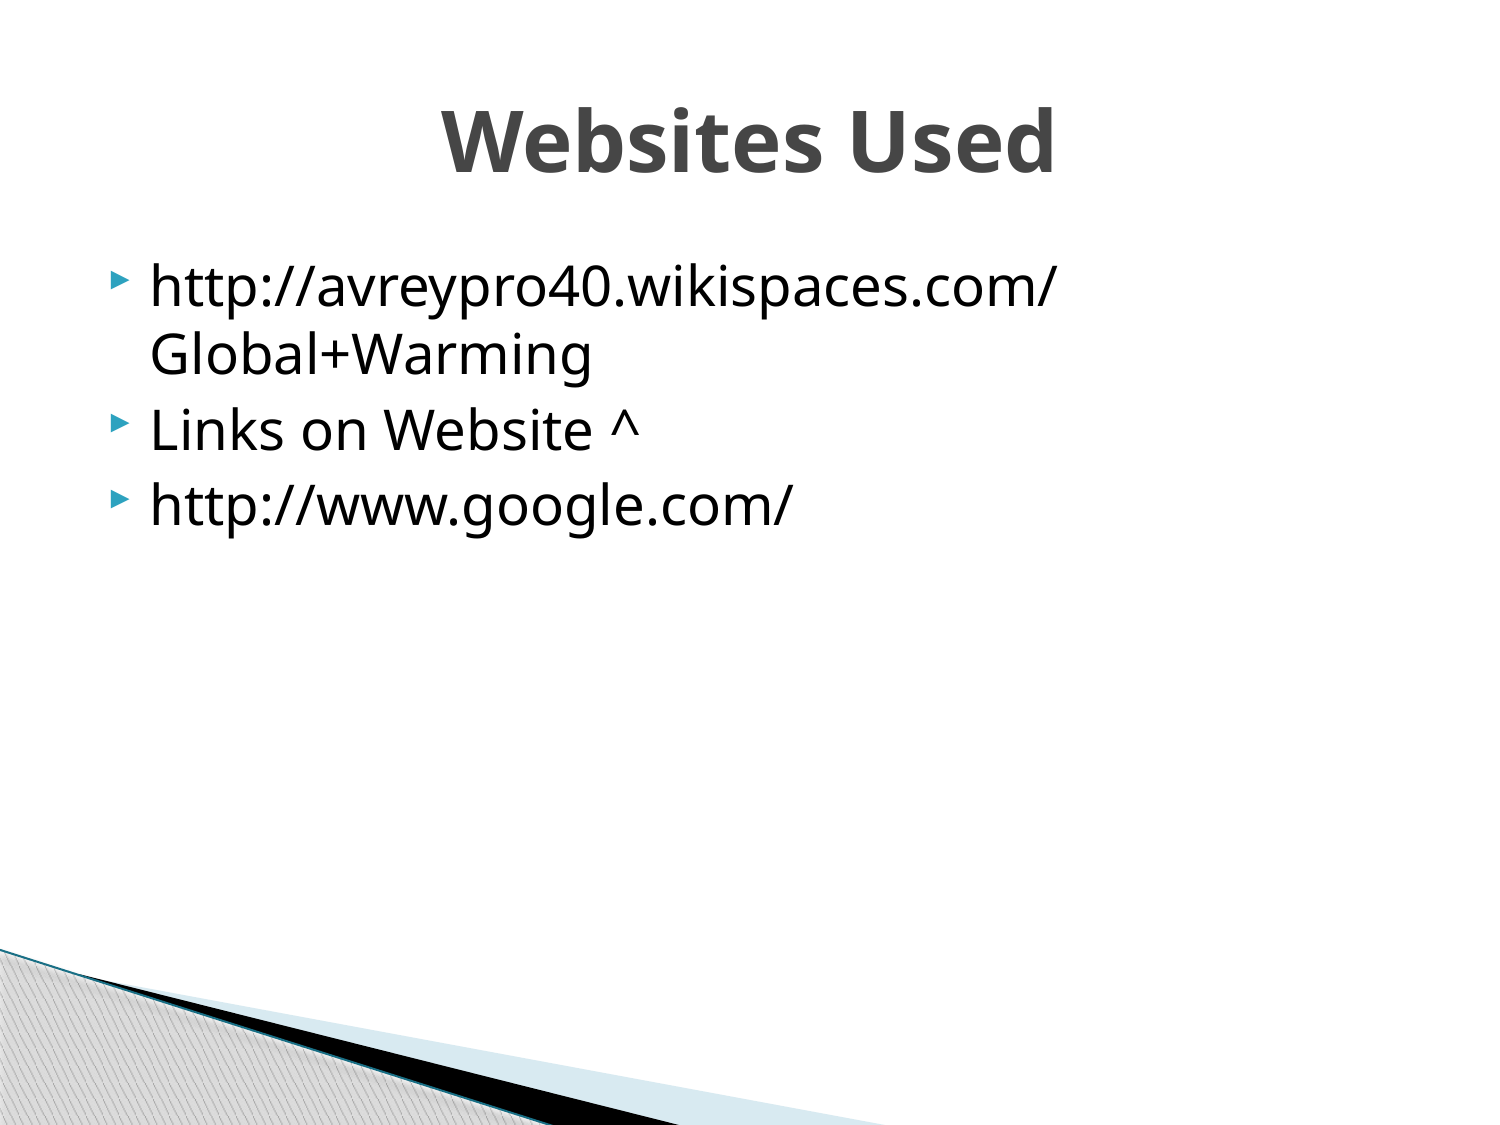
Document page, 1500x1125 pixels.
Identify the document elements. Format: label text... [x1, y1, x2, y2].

list http://avreypro40.wikispaces.com/Global+Warming Links on Website ^ http://www.google.com/ [75, 243, 1425, 986]
title Websites Used [75, 45, 1425, 233]
